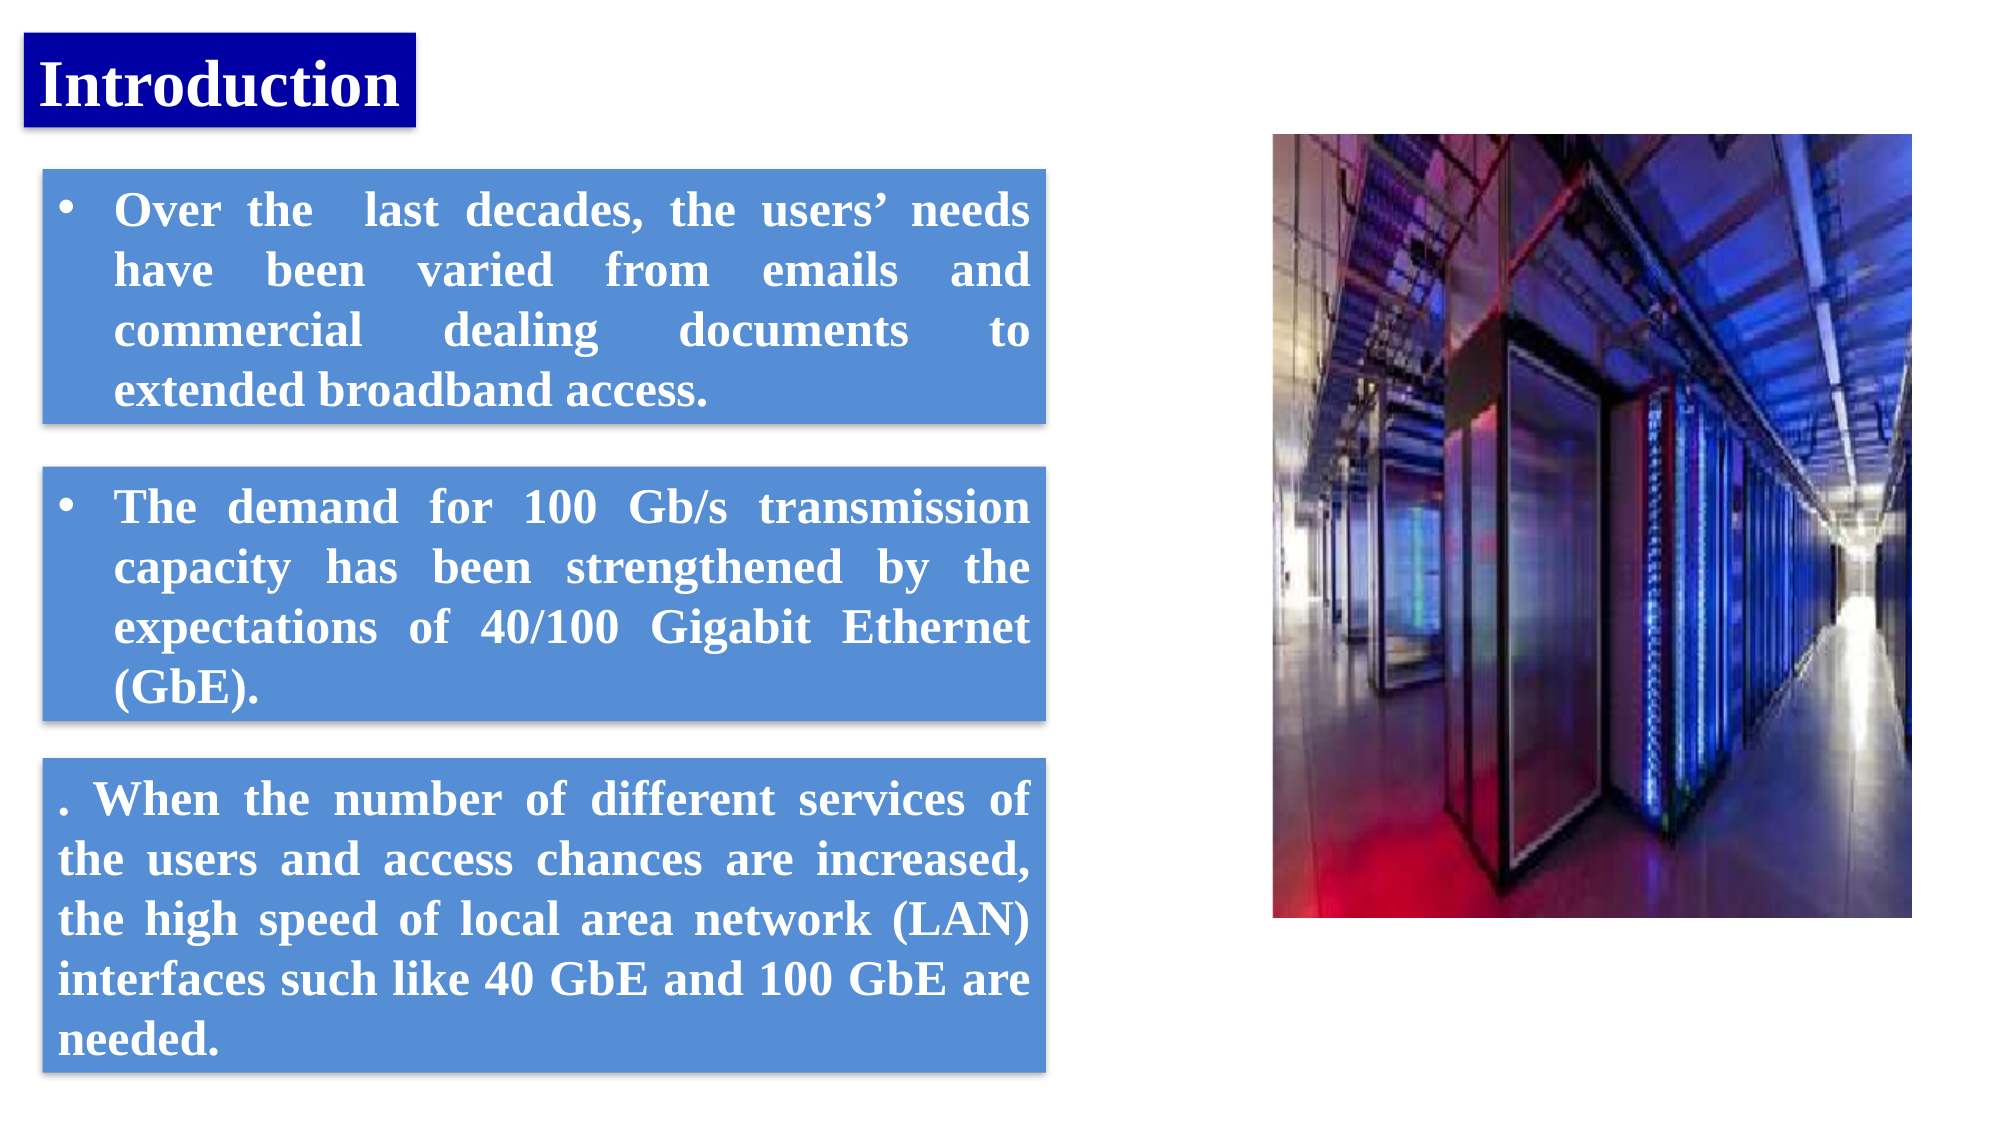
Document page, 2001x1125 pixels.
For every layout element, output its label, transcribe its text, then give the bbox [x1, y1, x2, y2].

picture [1270, 134, 1912, 918]
text_box Over the last decades, the users’ needs have been varied from emails and commercial dealing documents to extended broadband access. [42, 169, 1046, 424]
text_box Introduction [23, 32, 416, 128]
text_box . When the number of different services of the users and access chances are increased, the high speed of local area network (LAN) interfaces such like 40 GbE and 100 GbE are needed. [42, 758, 1046, 1073]
text_box The demand for 100 Gb/s transmission capacity has been strengthened by the expectations of 40/100 Gigabit Ethernet (GbE). [42, 466, 1046, 722]
